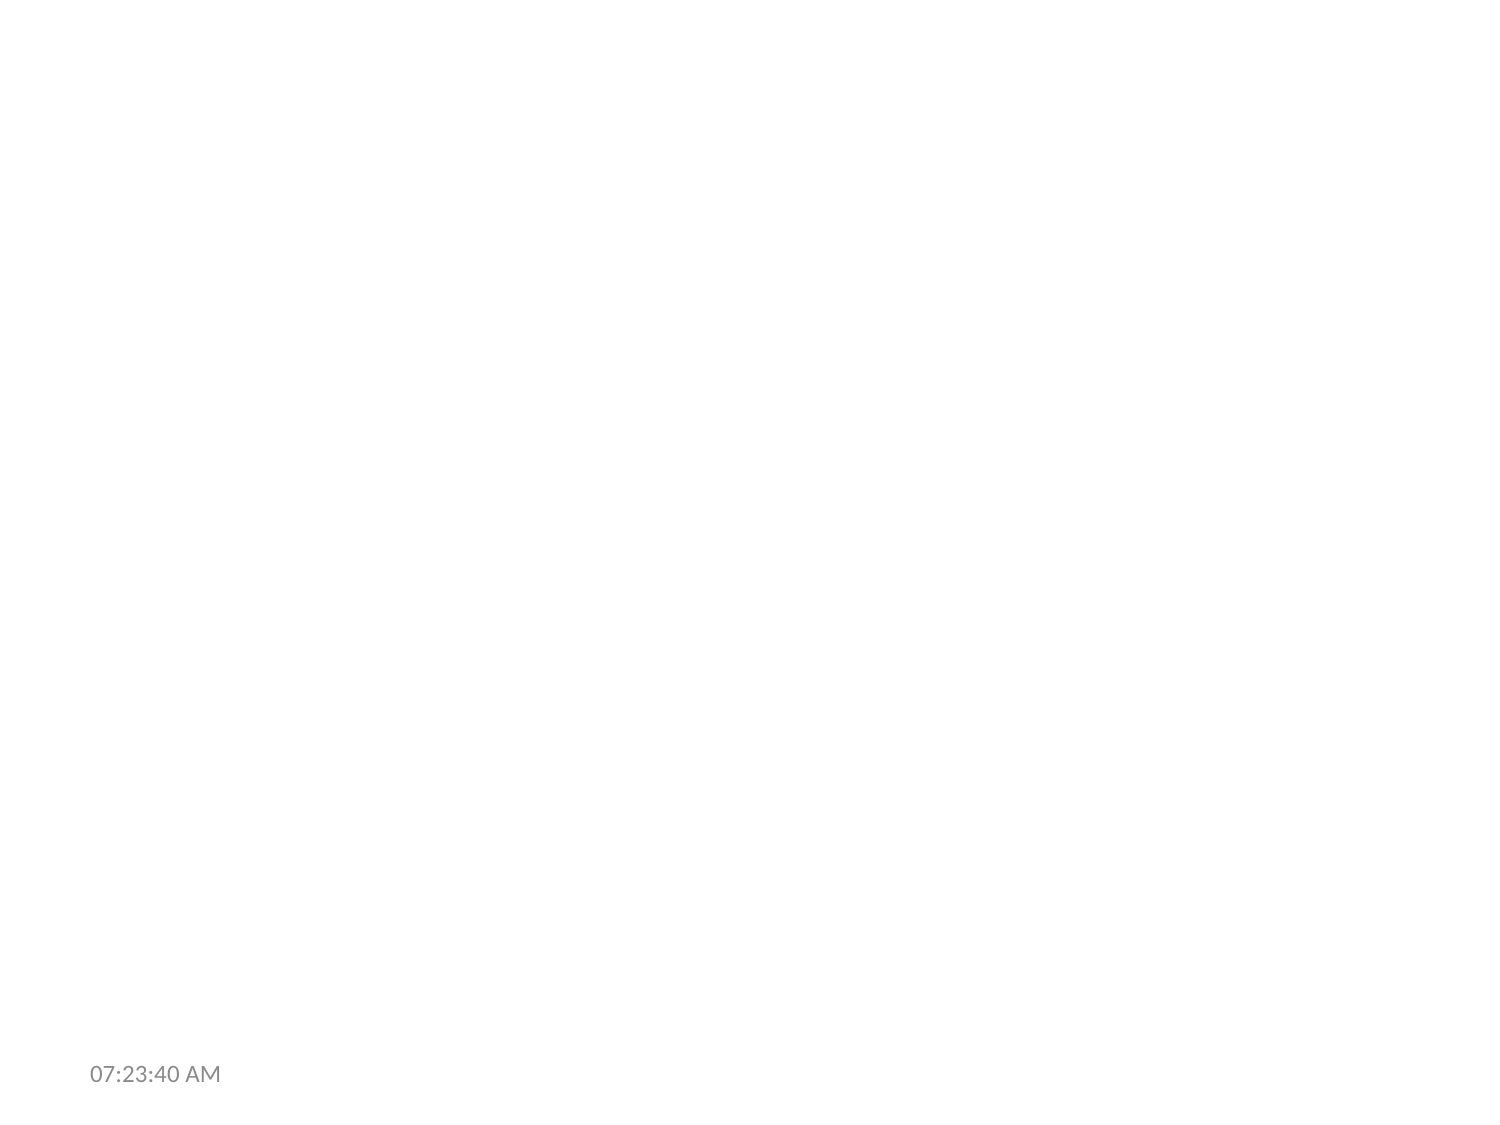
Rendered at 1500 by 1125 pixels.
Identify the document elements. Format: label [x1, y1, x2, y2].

slide_number [75, 1042, 425, 1103]
